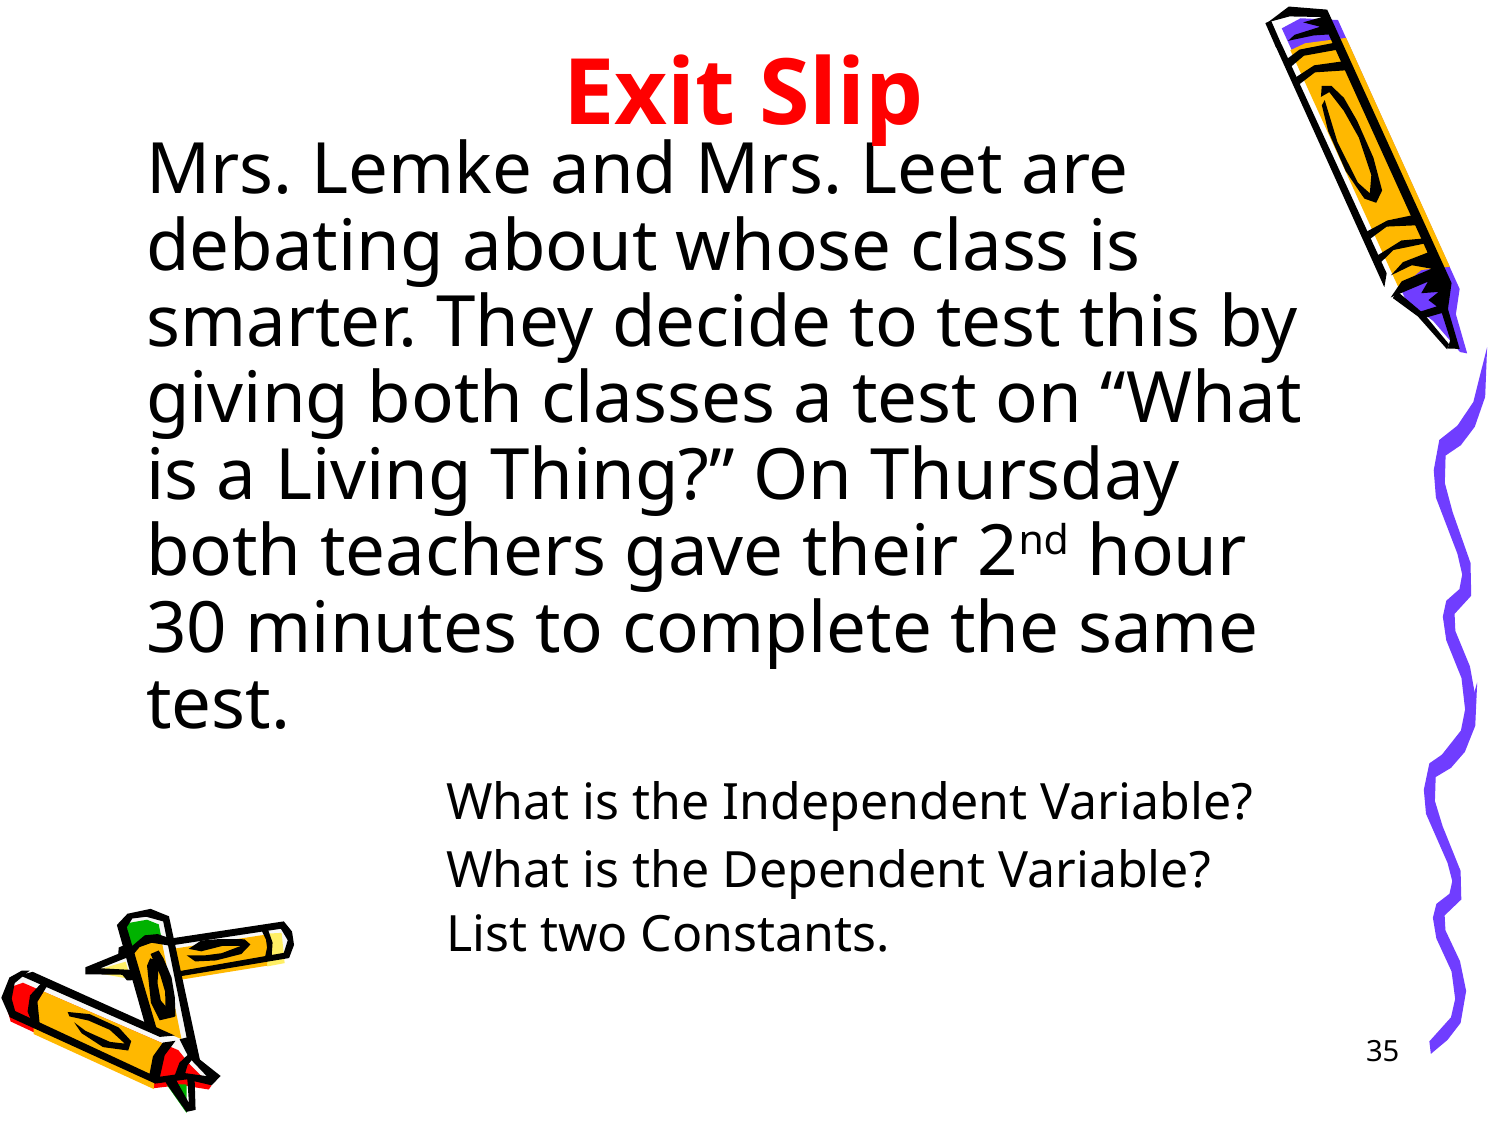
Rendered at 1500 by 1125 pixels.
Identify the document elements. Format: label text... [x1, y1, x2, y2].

title Exit Slip [87, 0, 1401, 151]
list Mrs. Lemke and Mrs. Leet are debating about whose class is smarter. They decide to test this by giving both classes a test on “What is a Living Thing?” On Thursday both teachers gave their 2nd hour 30 minutes to complete the same test. What is the Independent Variable? What is the Dependent Variable? List two Constants. [74, 124, 1338, 1063]
slide_number 35 [1101, 1024, 1415, 1101]
